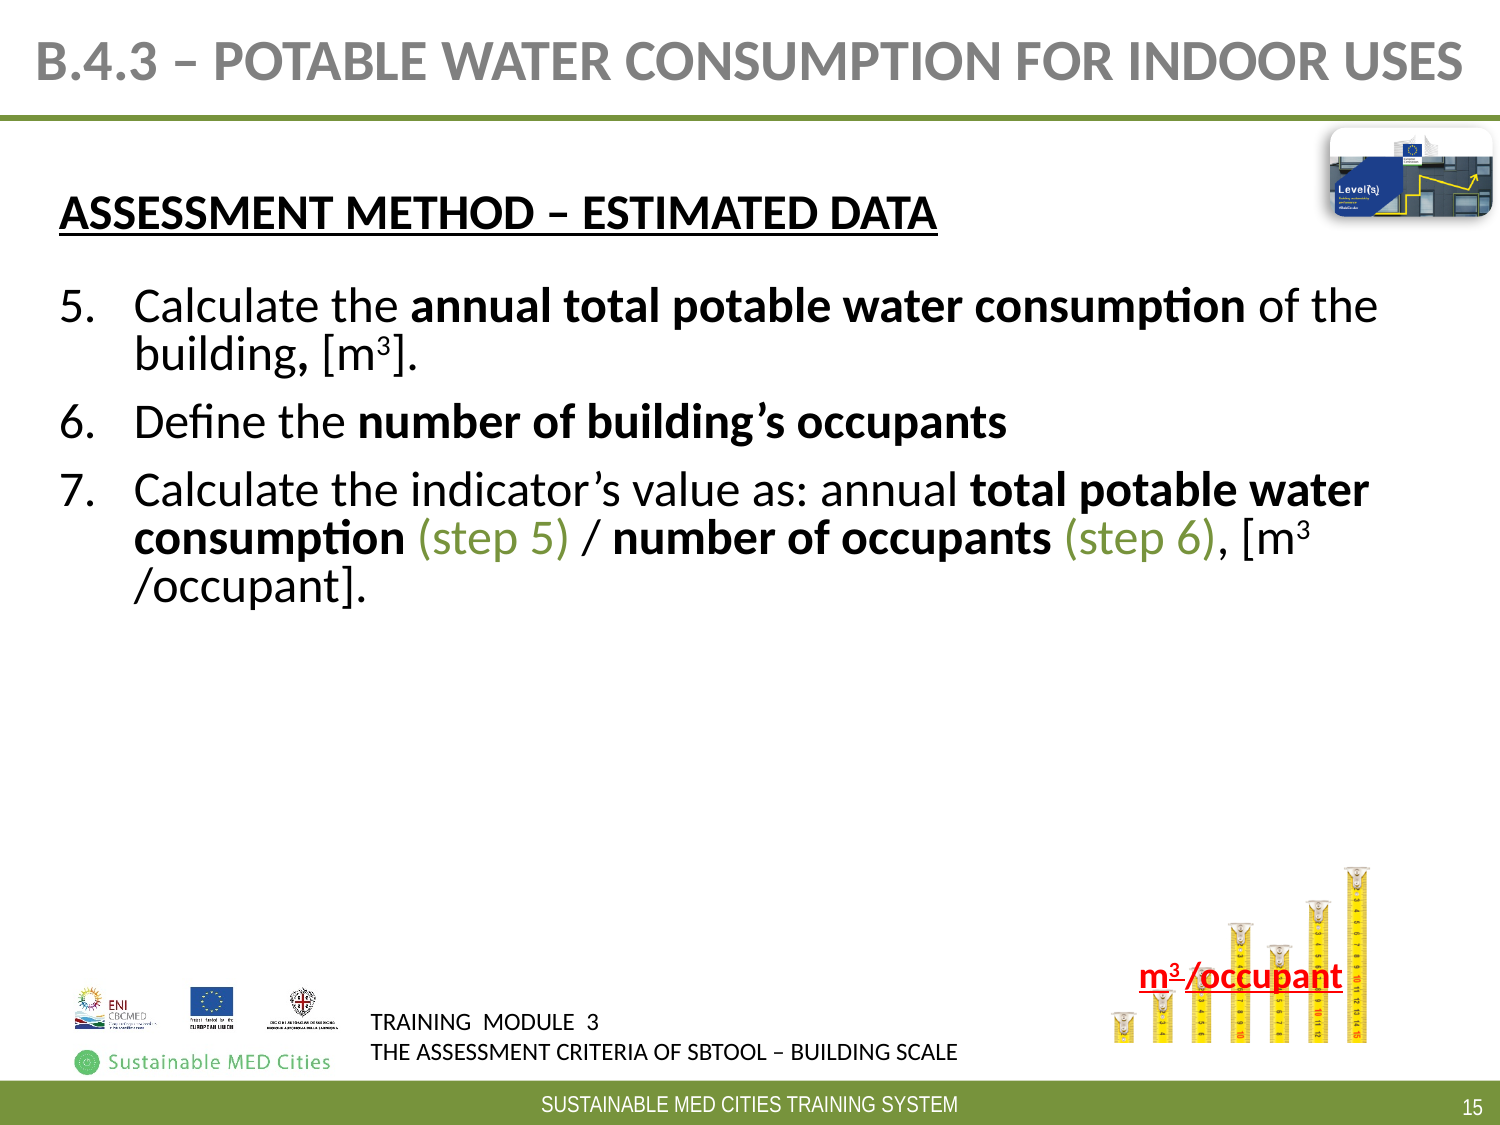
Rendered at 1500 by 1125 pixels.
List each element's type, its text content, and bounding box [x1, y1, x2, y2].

picture [1329, 127, 1493, 217]
list ASSESSMENT METHOD – ESTIMATED DATA Calculate the annual total potable water consumption of the building, [m3]. Define the number of building’s occupants Calculate the indicator’s value as: annual total potable water consumption (step 5) / number of occupants (step 6), [m3 /occupant]. [43, 172, 1425, 952]
picture [1101, 861, 1377, 1043]
picture [62, 978, 356, 1080]
slide_number 15 [1148, 1086, 1499, 1125]
text_box B.4.3 – POTABLE WATER CONSUMPTION FOR INDOOR USES [0, 0, 1500, 115]
